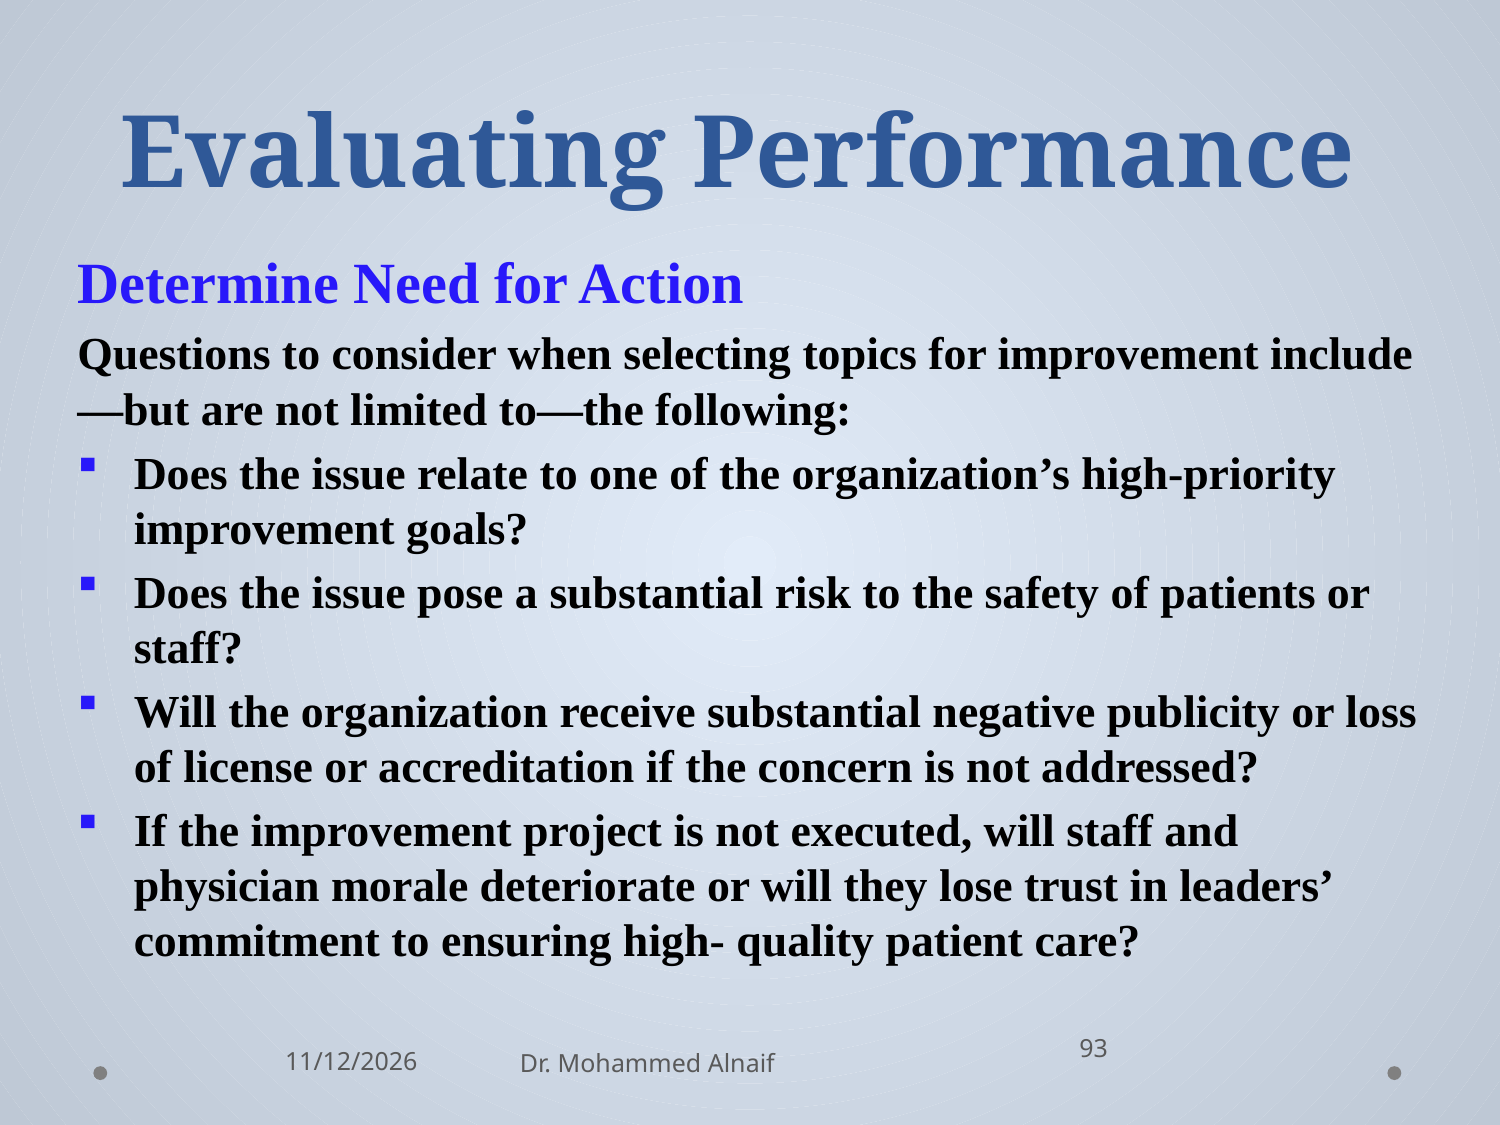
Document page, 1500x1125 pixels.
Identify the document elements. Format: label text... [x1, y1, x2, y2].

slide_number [75, 1025, 425, 1100]
footer Dr. Mohammed Alnaif [512, 1025, 988, 1100]
subtitle Determine Need for Action Questions to consider when selecting topics for improvement include—but are not limited to—the following: Does the issue relate to one of the organization’s high-priority improvement goals? Does the issue pose a substantial risk to the safety of patients or staff? Will the organization receive substantial negative publicity or loss of license or accreditation if the concern is not addressed? If the improvement project is not executed, will staff and physician morale deteriorate or will they lose trust in leaders’ commitment to ensuring high- quality patient care? [62, 237, 1450, 1013]
slide_number 93 [1074, 1012, 1425, 1088]
title Evaluating Performance [99, 50, 1376, 216]
